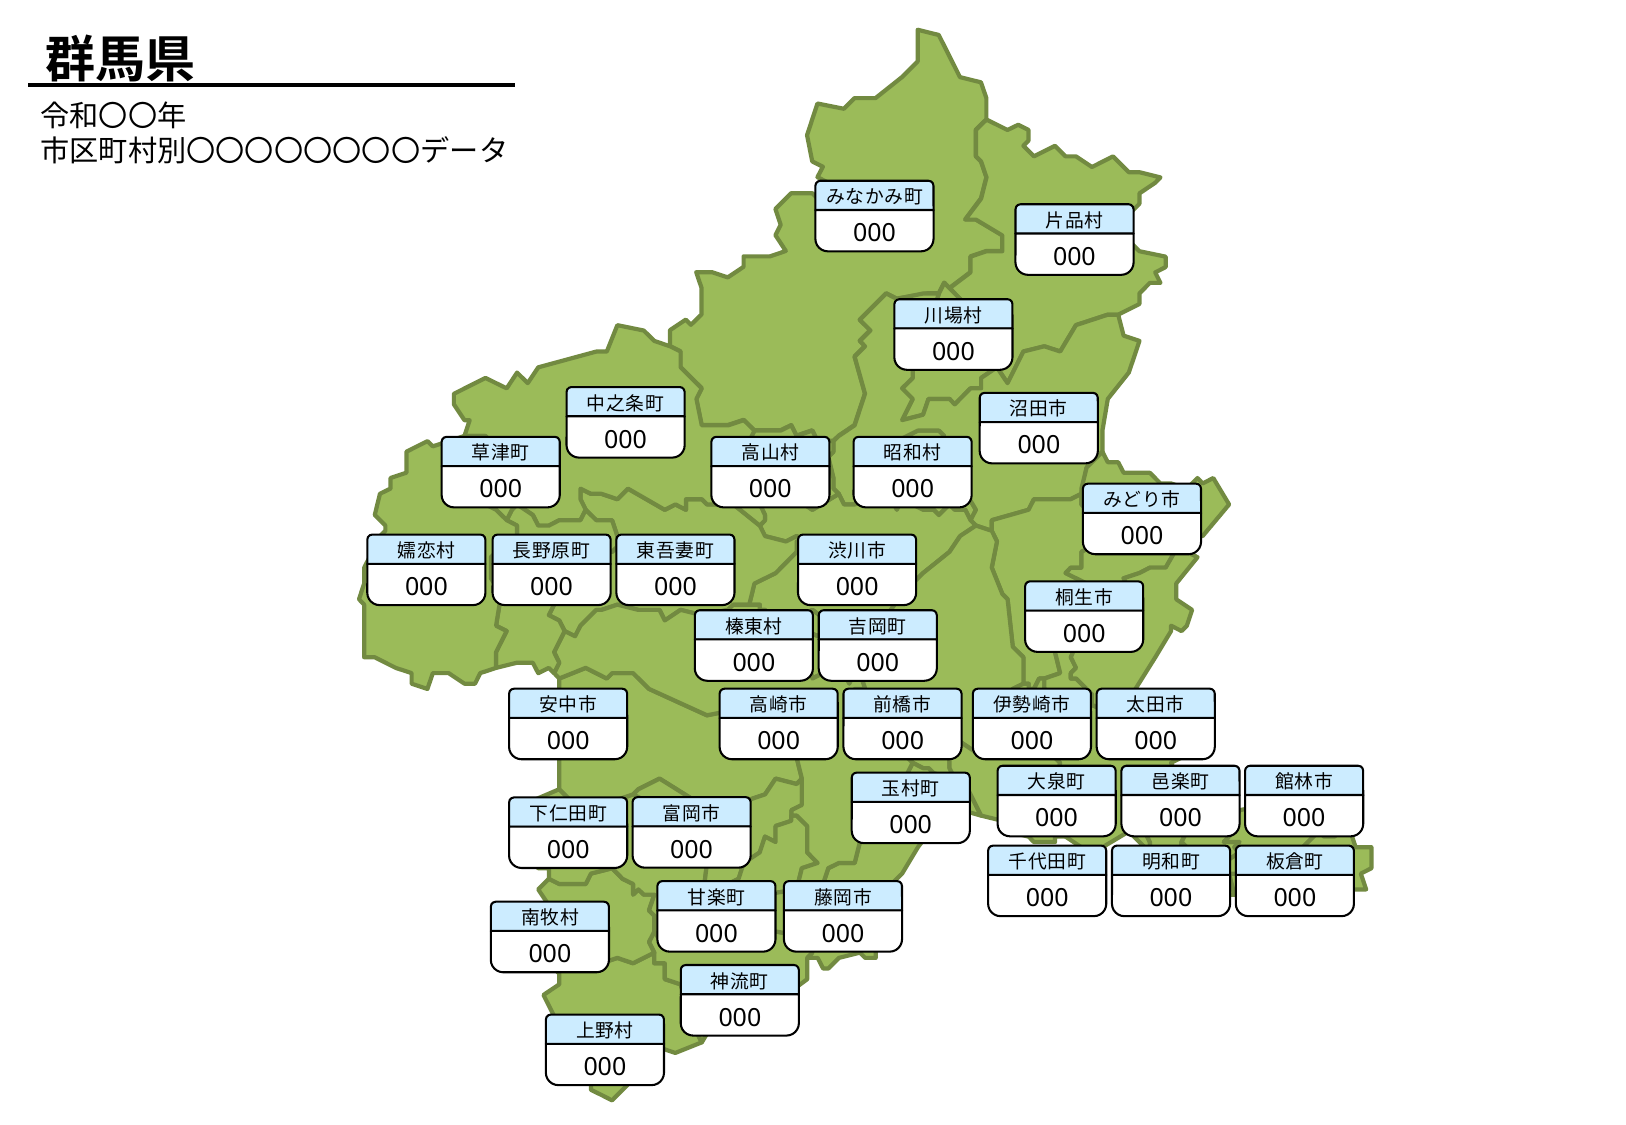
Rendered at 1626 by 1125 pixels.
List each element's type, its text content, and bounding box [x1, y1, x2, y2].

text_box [1082, 483, 1202, 555]
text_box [843, 688, 962, 760]
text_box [1015, 204, 1134, 276]
text_box 群馬県 [30, 20, 211, 83]
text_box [972, 688, 1092, 760]
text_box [979, 392, 1099, 464]
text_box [358, 29, 1372, 1101]
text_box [1024, 581, 1144, 653]
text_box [783, 880, 903, 952]
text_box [851, 772, 971, 844]
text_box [997, 765, 1116, 837]
text_box 令和〇〇年 市区町村別〇〇〇〇〇〇〇〇データ [25, 89, 353, 175]
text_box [894, 299, 1013, 371]
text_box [441, 436, 560, 508]
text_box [492, 534, 611, 606]
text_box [566, 386, 685, 458]
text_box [853, 436, 972, 508]
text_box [616, 534, 735, 606]
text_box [711, 436, 830, 508]
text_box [1121, 765, 1240, 837]
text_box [719, 688, 838, 760]
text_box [632, 796, 751, 868]
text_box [815, 180, 934, 252]
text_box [545, 1014, 665, 1086]
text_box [508, 797, 628, 869]
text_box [680, 964, 800, 1036]
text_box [490, 901, 610, 973]
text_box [694, 610, 814, 682]
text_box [367, 534, 486, 606]
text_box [1244, 765, 1364, 837]
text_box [657, 880, 776, 952]
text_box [797, 534, 917, 606]
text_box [1111, 845, 1231, 917]
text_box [1096, 688, 1216, 760]
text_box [987, 845, 1107, 917]
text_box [818, 610, 938, 682]
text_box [1235, 845, 1355, 917]
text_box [508, 688, 628, 760]
